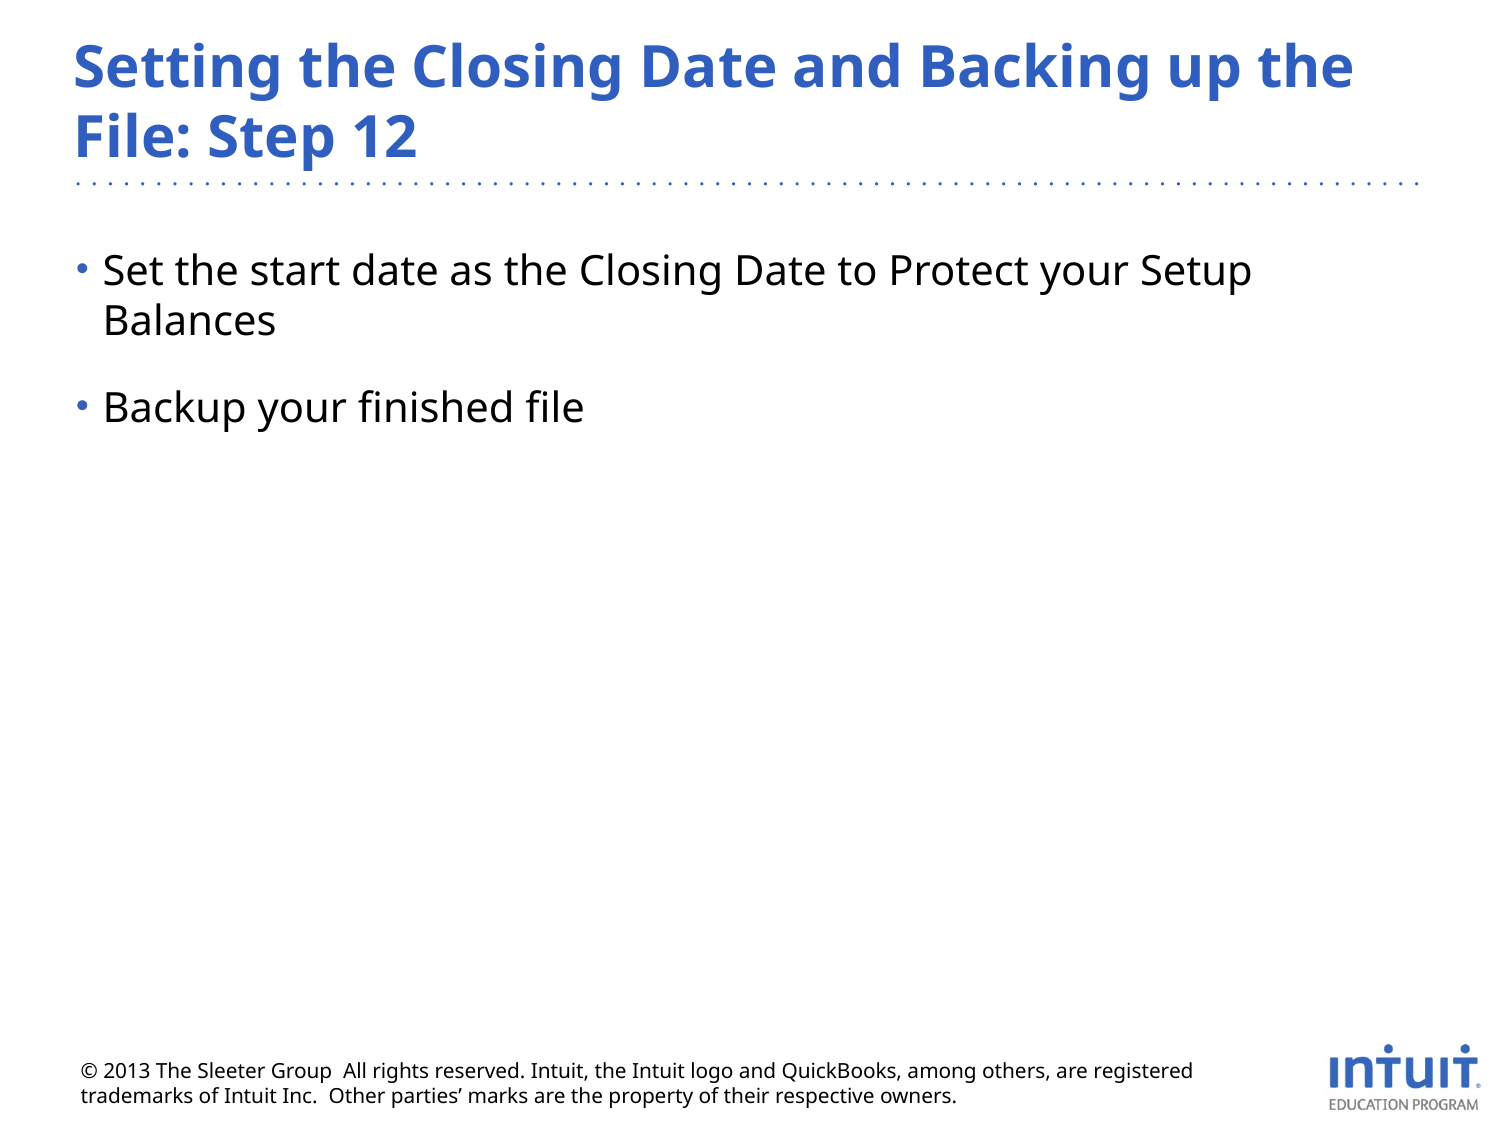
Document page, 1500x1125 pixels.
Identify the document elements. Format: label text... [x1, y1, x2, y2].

picture [1325, 1039, 1485, 1116]
title Setting the Closing Date and Backing up the File: Step 12 [73, 62, 1424, 169]
list Set the start date as the Closing Date to Protect your Setup Balances Backup your finished file [75, 235, 1424, 1012]
